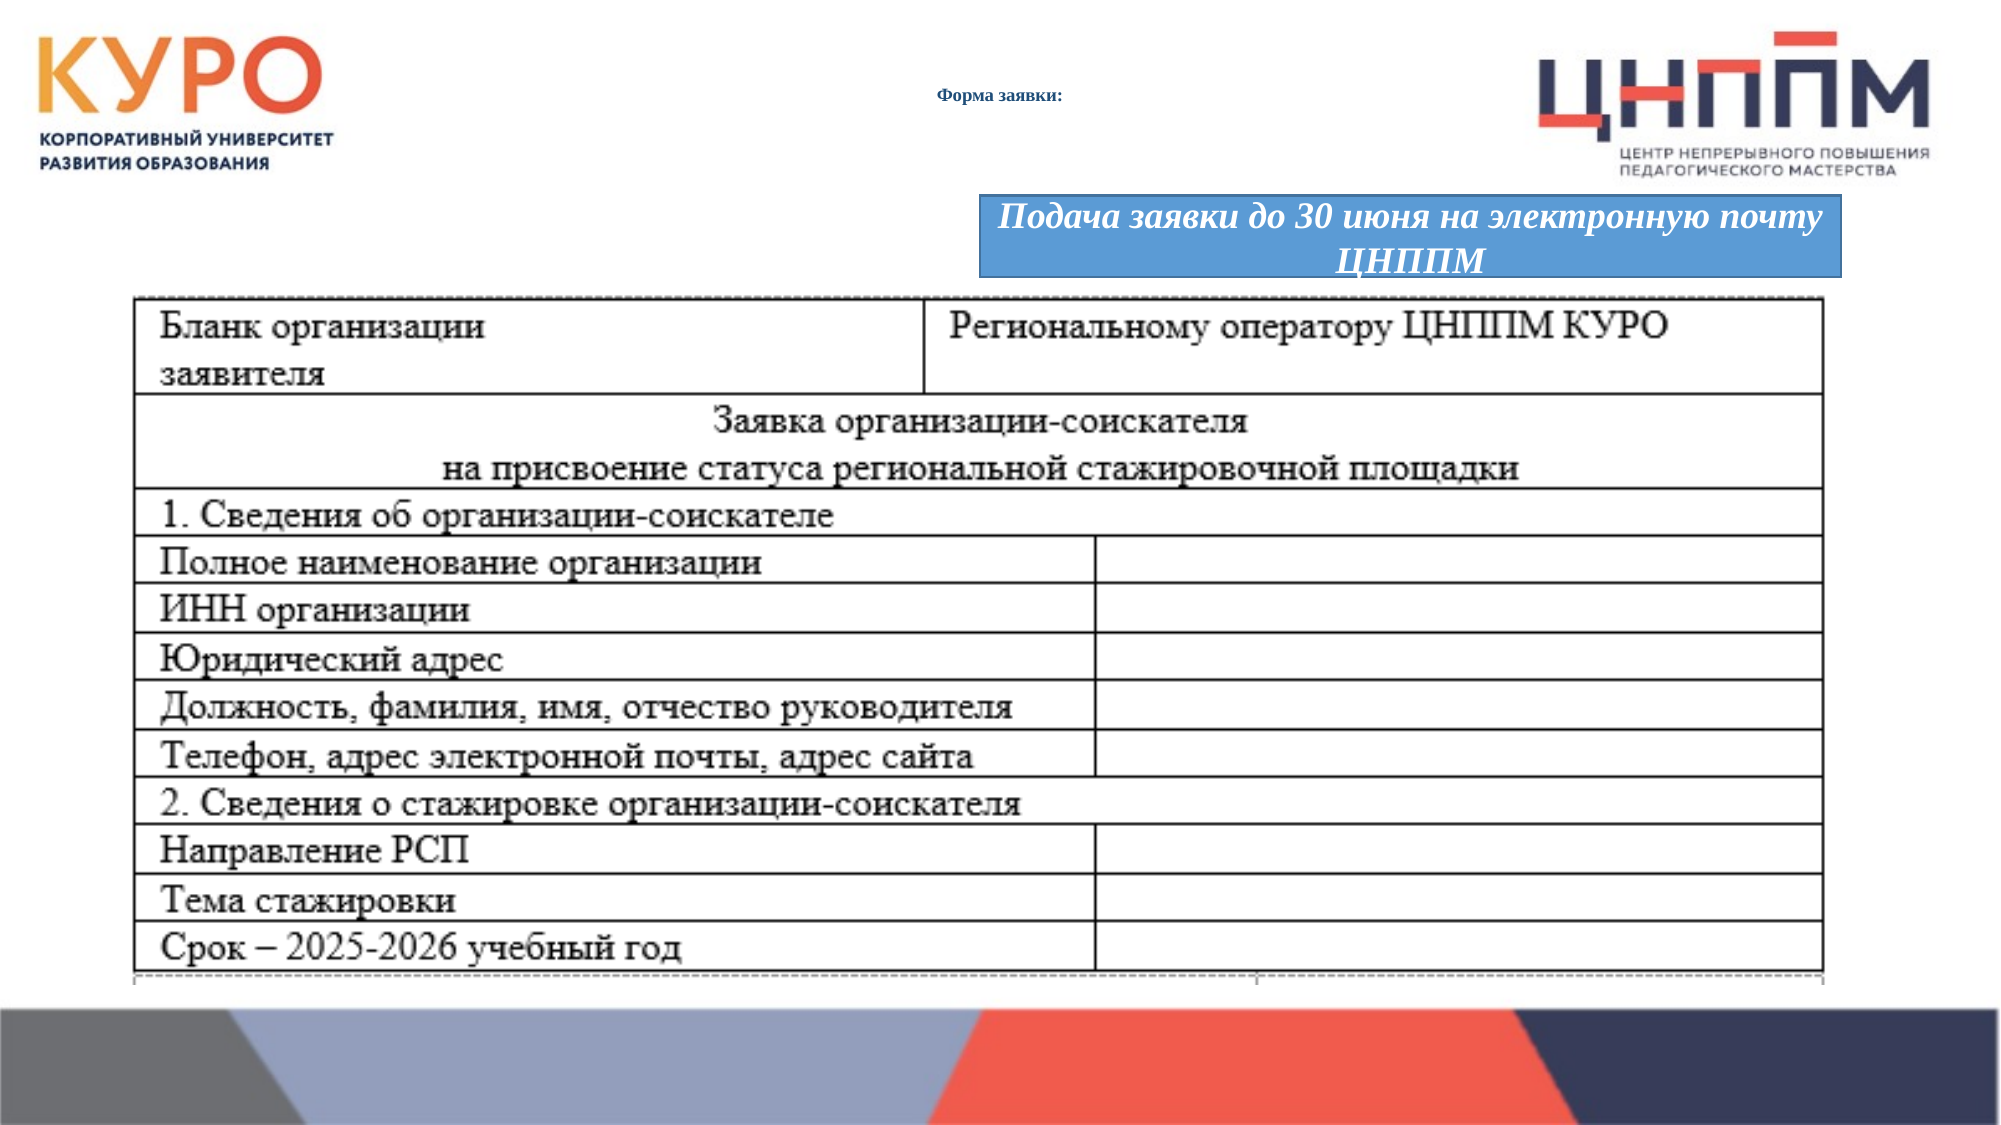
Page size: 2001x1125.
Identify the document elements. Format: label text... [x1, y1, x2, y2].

list [137, 195, 1863, 1089]
title Форма заявки: [137, 59, 1863, 156]
picture [0, 0, 2001, 1125]
text_box Подача заявки до 30 июня на электронную почту ЦНППМ [979, 194, 1842, 278]
